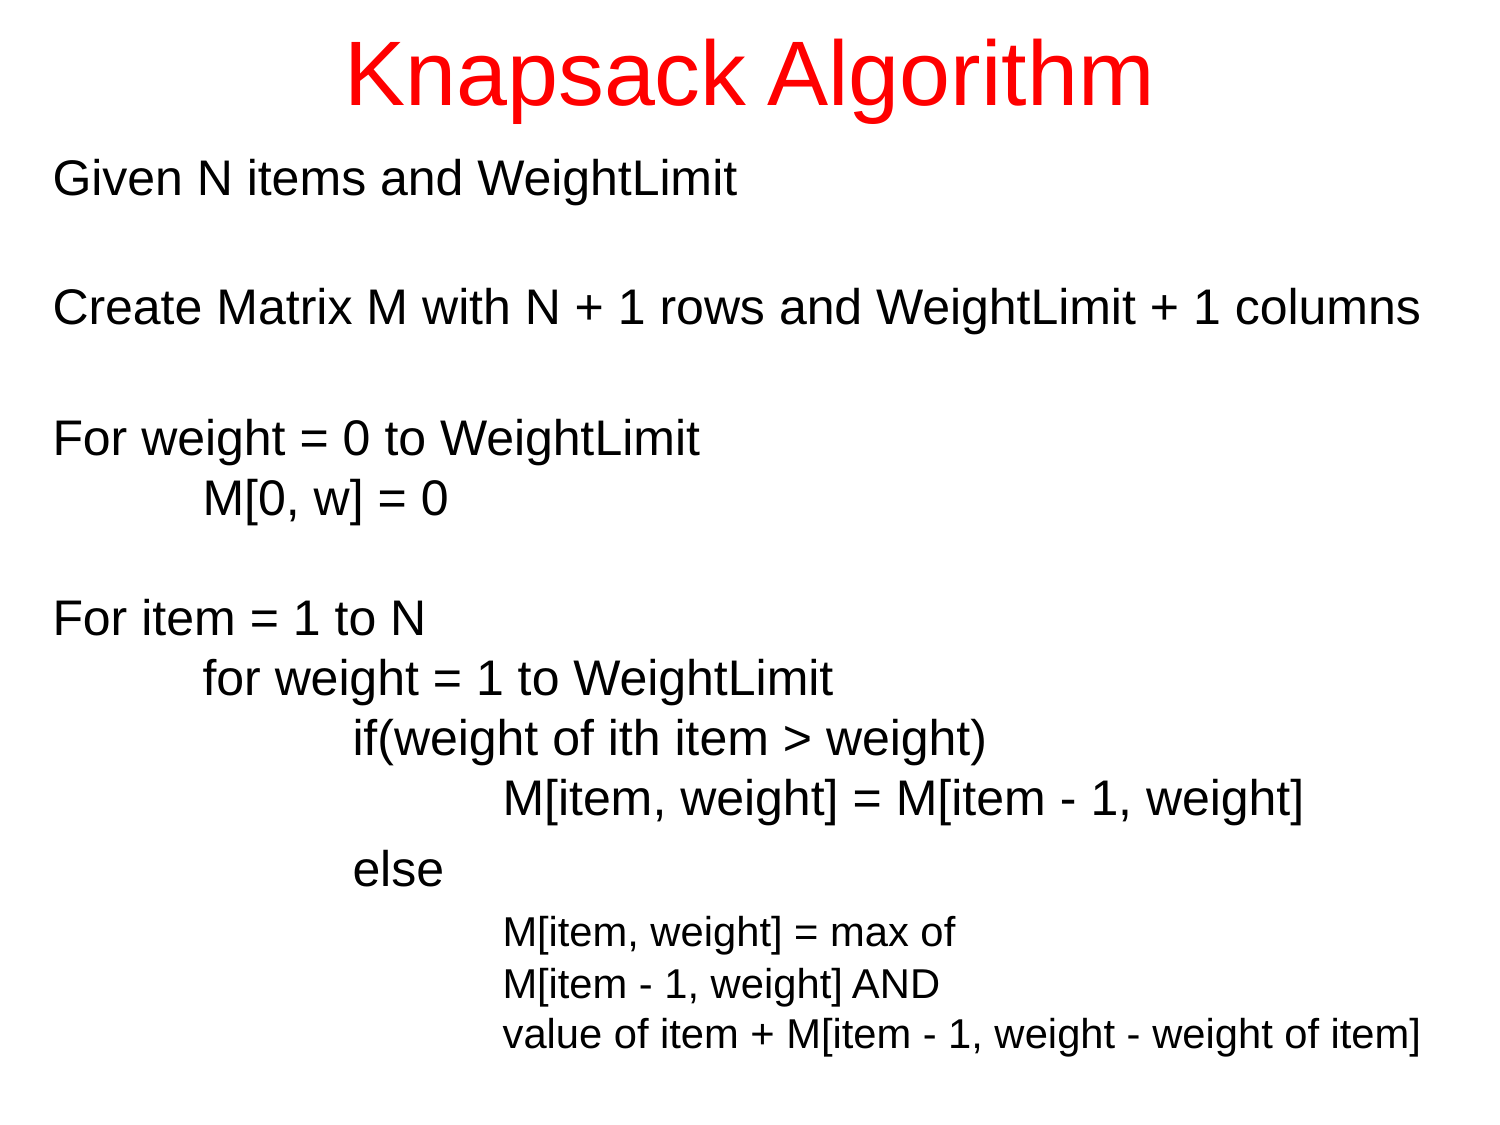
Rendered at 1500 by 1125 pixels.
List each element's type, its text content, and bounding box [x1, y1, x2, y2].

title Knapsack Algorithm [112, 0, 1388, 137]
list Given N items and WeightLimit Create Matrix M with N + 1 rows and WeightLimit + 1 columns For weight = 0 to WeightLimit M[0, w] = 0 For item = 1 to N for weight = 1 to WeightLimit if(weight of ith item > weight) M[item, weight] = M[item - 1, weight] else M[item, weight] = max of M[item - 1, weight] AND value of item + M[item - 1, weight - weight of item] [37, 137, 1463, 1125]
